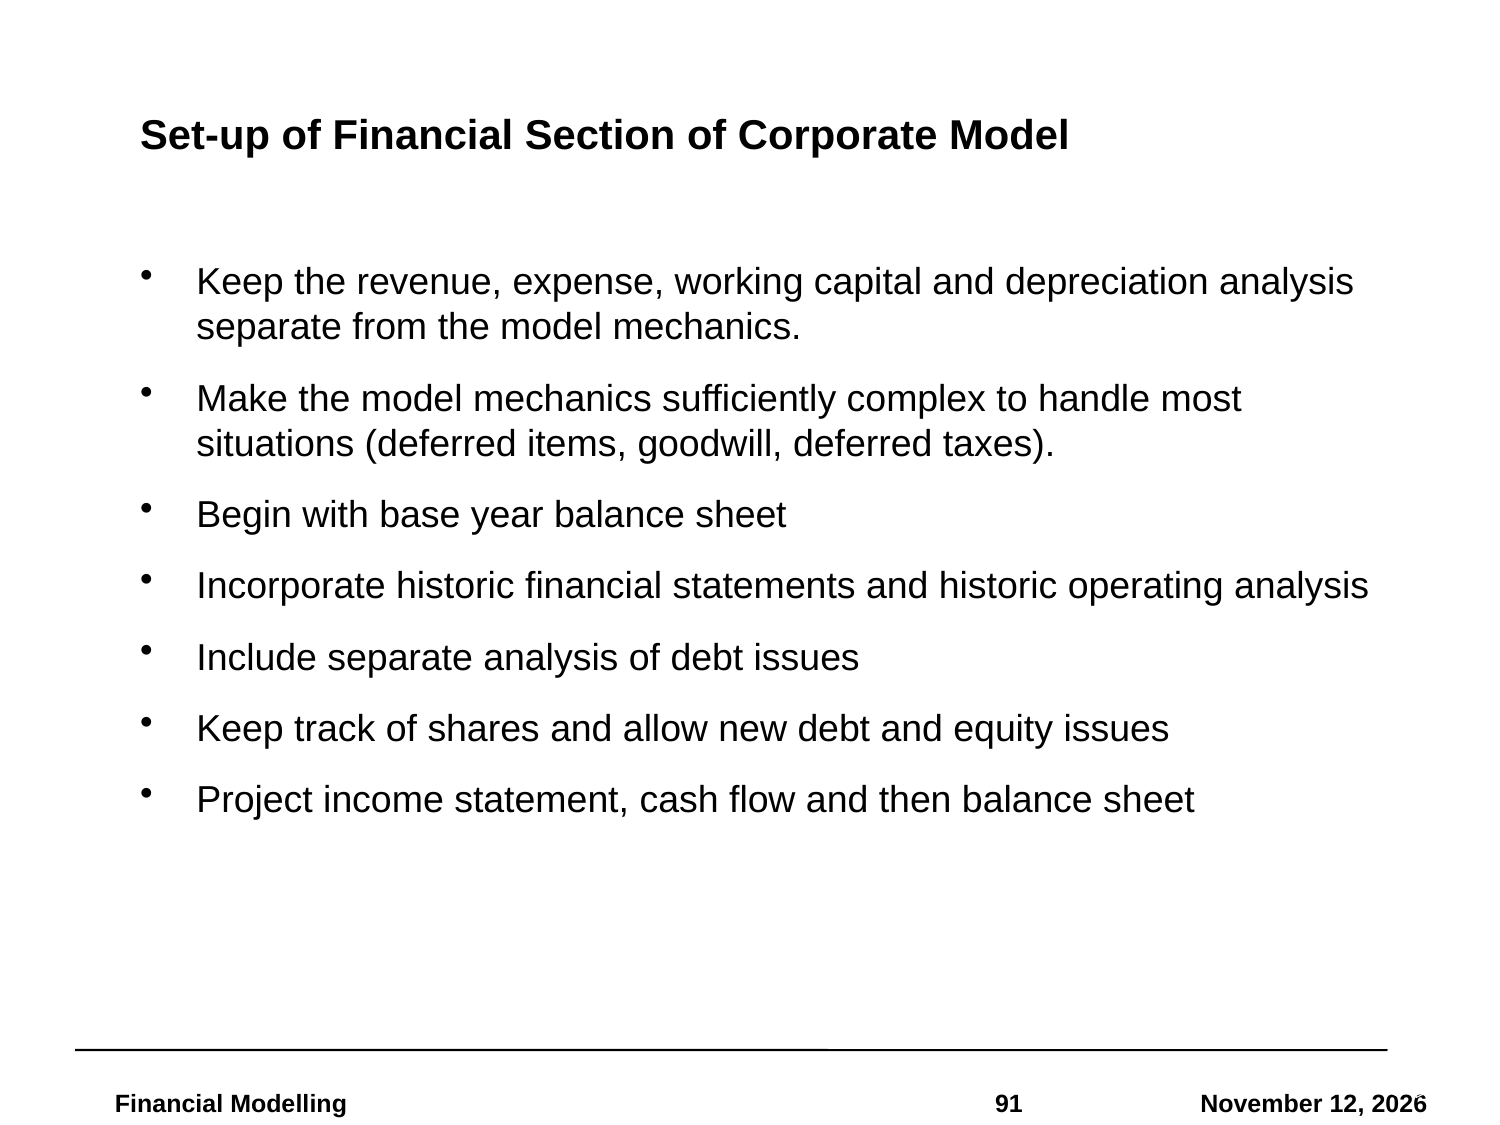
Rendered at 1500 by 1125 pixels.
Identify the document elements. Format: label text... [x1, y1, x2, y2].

title Set-up of Financial Section of Corporate Model [124, 99, 1413, 226]
list Keep the revenue, expense, working capital and depreciation analysis separate from the model mechanics. Make the model mechanics sufficiently complex to handle most situations (deferred items, goodwill, deferred taxes). Begin with base year balance sheet Incorporate historic financial statements and historic operating analysis Include separate analysis of debt issues Keep track of shares and allow new debt and equity issues Project income statement, cash flow and then balance sheet [124, 249, 1413, 1001]
